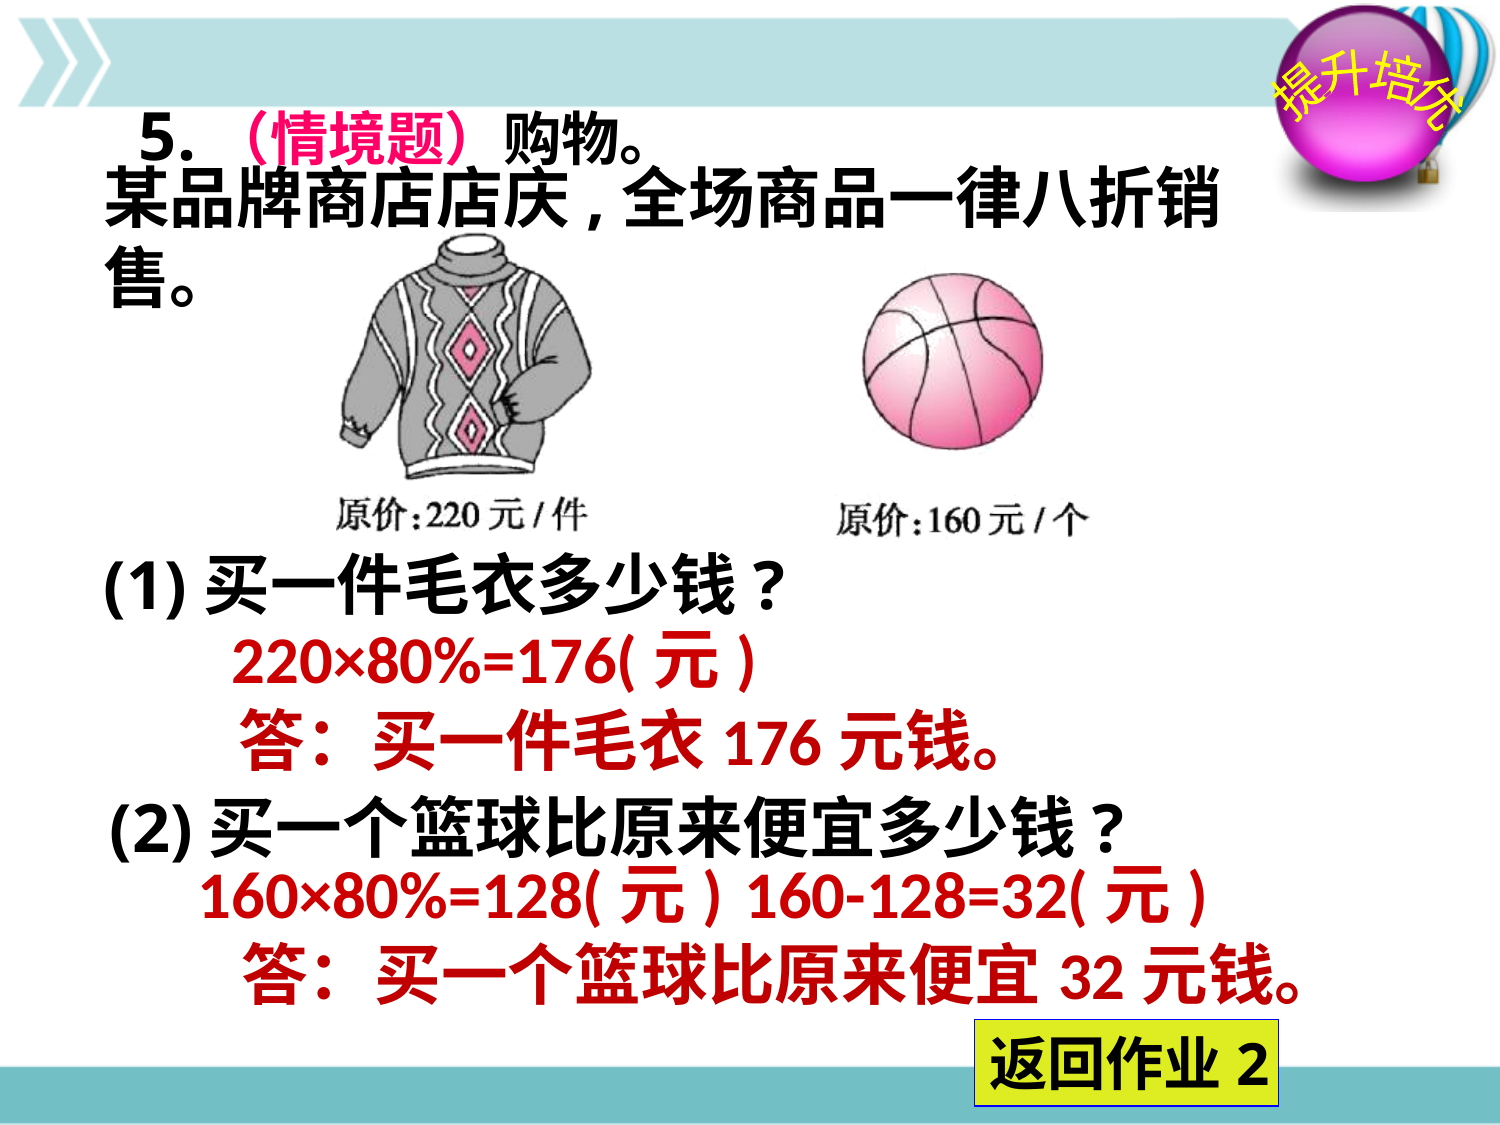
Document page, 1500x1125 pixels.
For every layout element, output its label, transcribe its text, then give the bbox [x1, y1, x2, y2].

text_box 某品牌商店店庆,全场商品一律八折销售。 [88, 148, 1279, 324]
text_box 答：买一个篮球比原来便宜32元钱。 [226, 925, 1357, 1021]
text_box 220×80%=176(元) [217, 609, 773, 705]
text_box (2)买一个篮球比原来便宜多少钱? [94, 778, 1140, 873]
text_box 5.（情境题）购物。 [123, 86, 774, 148]
text_box 160-128=32(元) [729, 844, 1306, 925]
text_box (1)买一件毛衣多少钱? [88, 535, 800, 631]
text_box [974, 1019, 1294, 1107]
text_box 160×80%=128(元) [183, 844, 729, 1020]
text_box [1257, 0, 1471, 213]
picture [0, 0, 1500, 1125]
picture [1471, 25, 1478, 83]
text_box 答：买一件毛衣176元钱。 [223, 691, 1054, 787]
